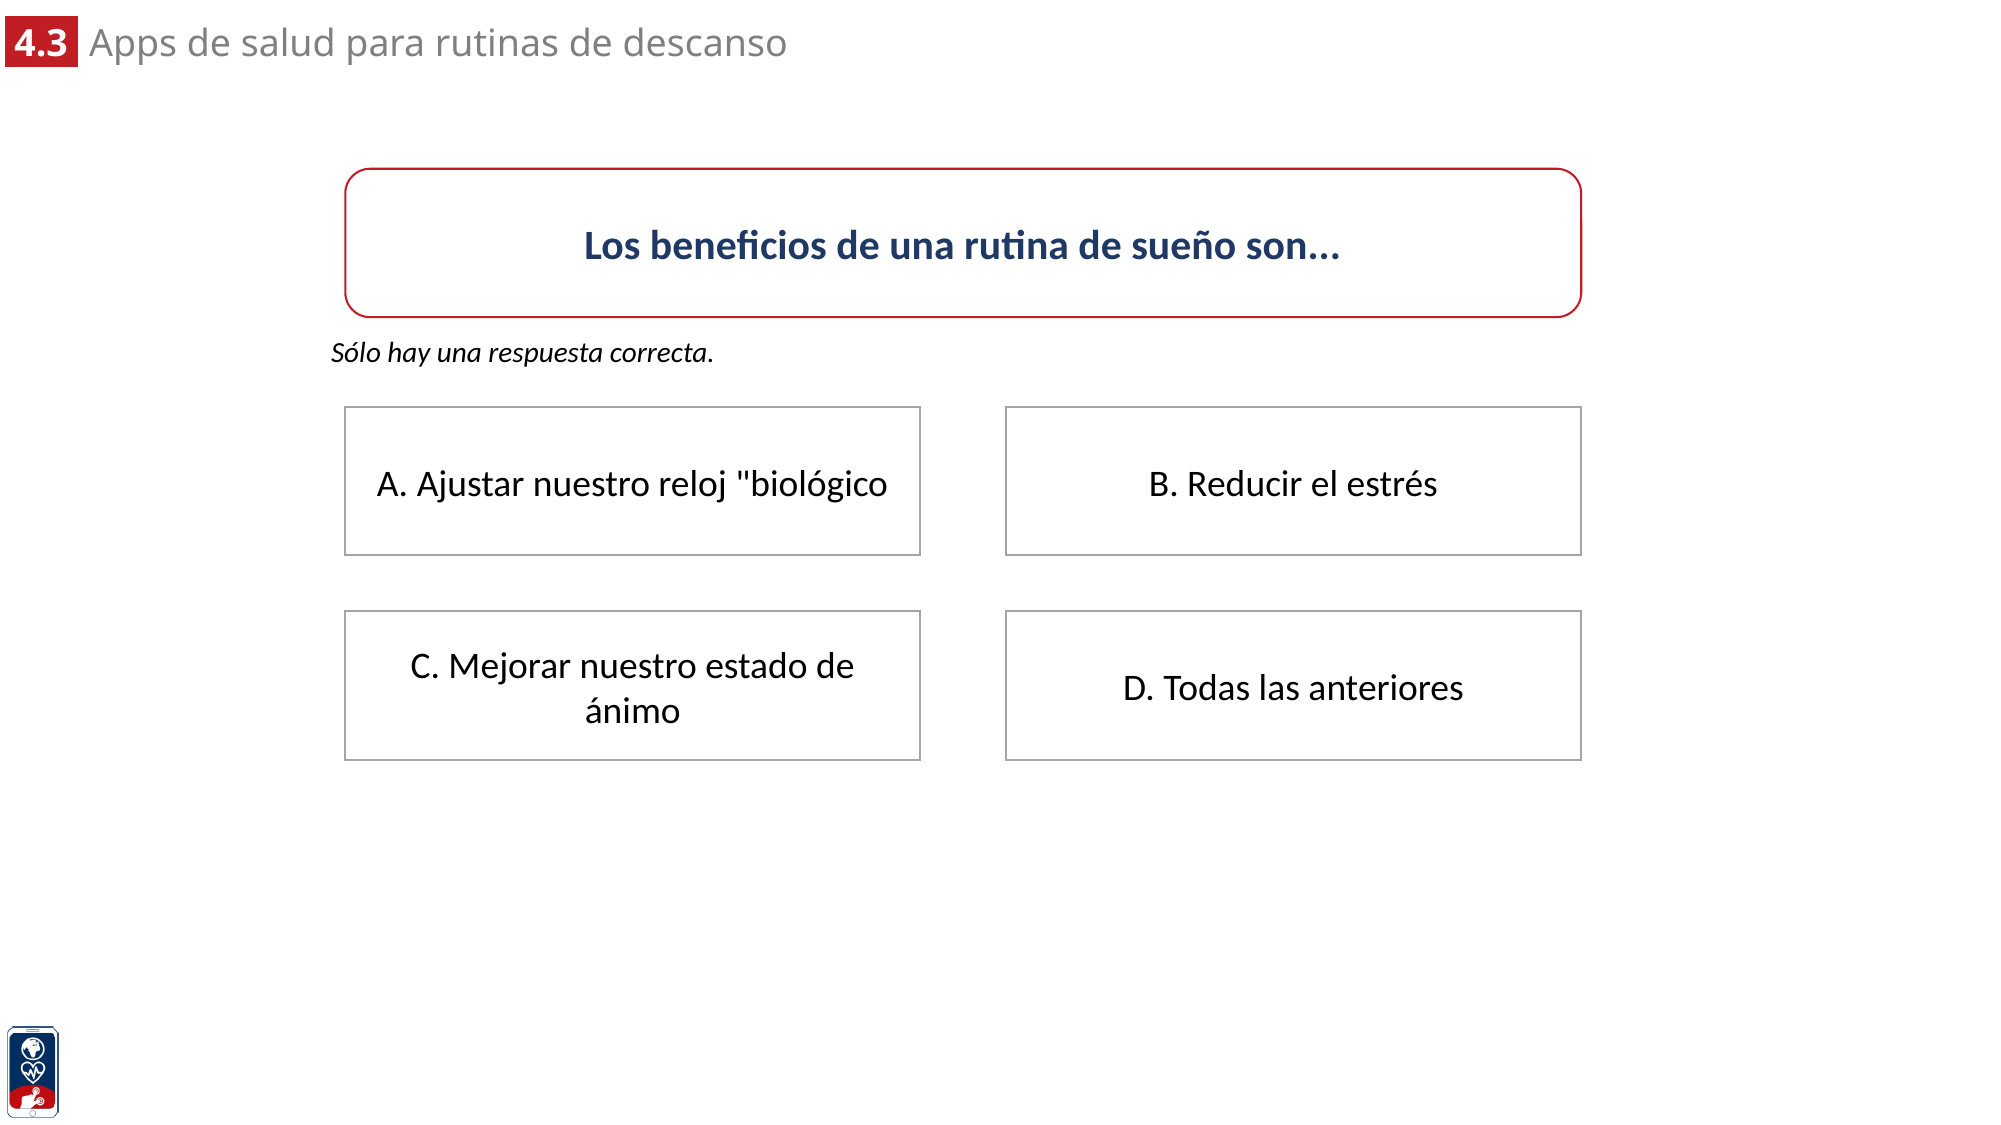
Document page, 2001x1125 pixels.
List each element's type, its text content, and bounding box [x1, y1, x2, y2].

text_box A. Ajustar nuestro reloj "biológico [344, 406, 921, 556]
text_box C. Mejorar nuestro estado de ánimo [344, 610, 921, 761]
picture [7, 1026, 59, 1118]
text_box B. Reducir el estrés [1005, 406, 1582, 556]
text_box Los beneficios de una rutina de sueño son... [344, 167, 1583, 319]
text_box D. Todas las anteriores [1005, 610, 1582, 761]
text_box Sólo hay una respuesta correcta. [316, 325, 731, 376]
